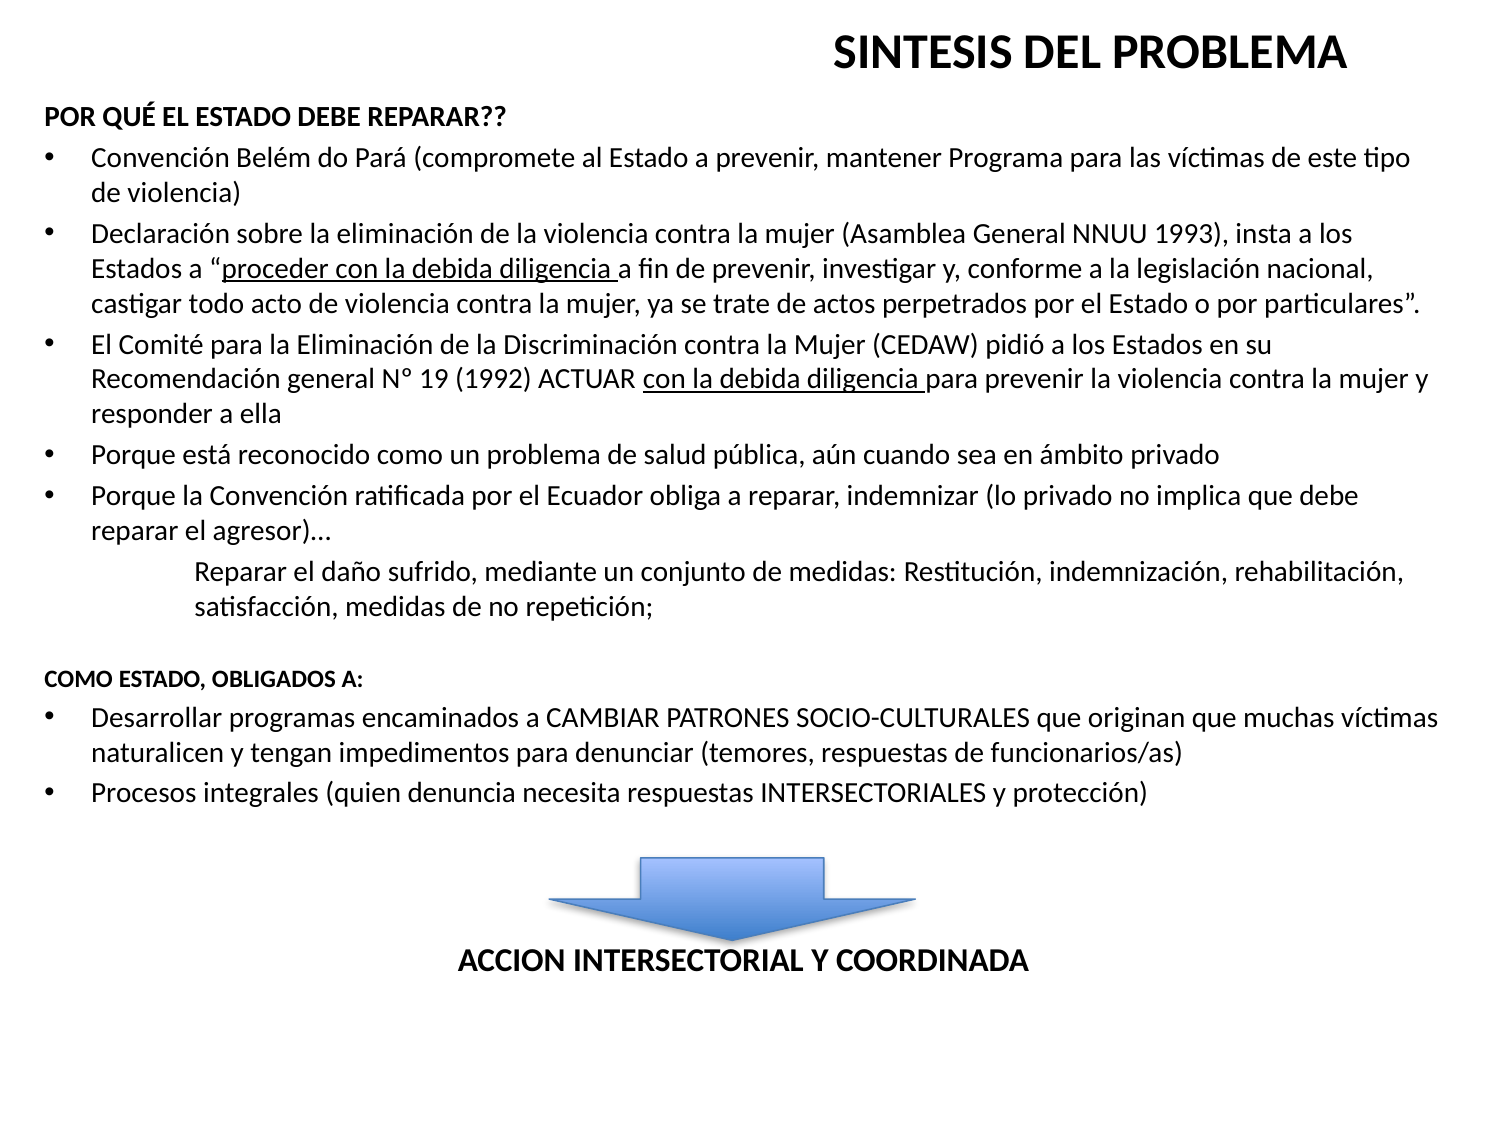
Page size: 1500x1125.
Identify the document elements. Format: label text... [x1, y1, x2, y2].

title SINTESIS DEL PROBLEMA [88, 0, 1364, 90]
subtitle POR QUÉ EL ESTADO DEBE REPARAR?? Convención Belém do Pará (compromete al Estado a prevenir, mantener Programa para las víctimas de este tipo de violencia) Declaración sobre la eliminación de la violencia contra la mujer (Asamblea General NNUU 1993), insta a los Estados a “proceder con la debida diligencia a fin de prevenir, investigar y, conforme a la legislación nacional, castigar todo acto de violencia contra la mujer, ya se trate de actos perpetrados por el Estado o por particulares”. El Comité para la Eliminación de la Discriminación contra la Mujer (CEDAW) pidió a los Estados en su Recomendación general Nº 19 (1992) ACTUAR con la debida diligencia para prevenir la violencia contra la mujer y responder a ella Porque está reconocido como un problema de salud pública, aún cuando sea en ámbito privado Porque la Convención ratificada por el Ecuador obliga a reparar, indemnizar (lo privado no implica que debe reparar el agresor)… Reparar el daño sufrido, mediante un conjunto de medidas: Restitución, indemnización, rehabilitación, satisfacción, medidas de no repetición; COMO ESTADO, OBLIGADOS A: Desarrollar programas encaminados a CAMBIAR PATRONES SOCIO-CULTURALES que originan que muchas víctimas naturalicen y tengan impedimentos para denunciar (temores, respuestas de funcionarios/as) Procesos integrales (quien denuncia necesita respuestas INTERSECTORIALES y protección) ACCION INTERSECTORIAL Y COORDINADA [29, 90, 1459, 1106]
text_box [548, 857, 917, 942]
